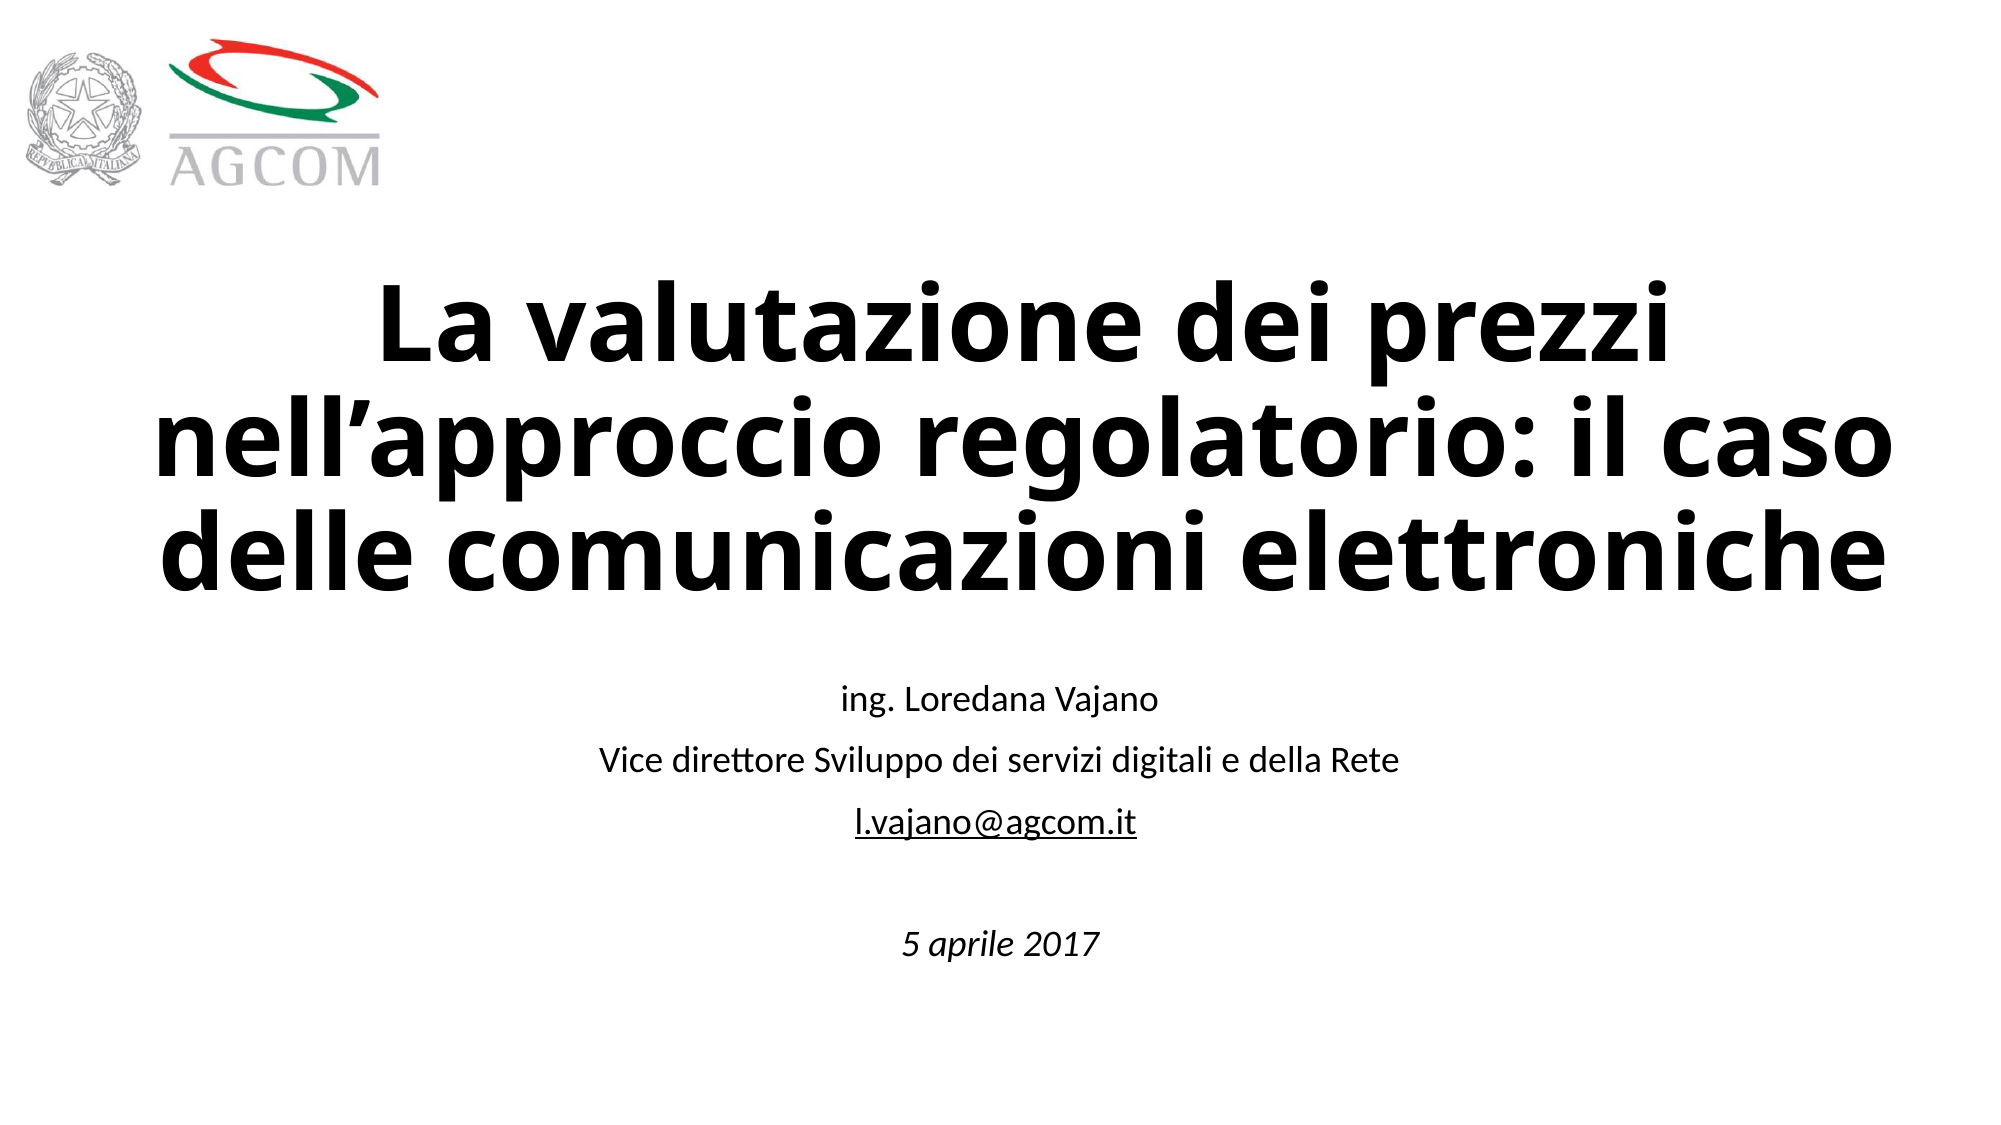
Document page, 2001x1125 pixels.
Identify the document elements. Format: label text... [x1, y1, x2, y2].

title La valutazione dei prezzi nell’approccio regolatorio: il caso delle comunicazioni elettroniche [132, 229, 1918, 622]
picture [25, 38, 385, 186]
subtitle ing. Loredana Vajano Vice direttore Sviluppo dei servizi digitali e della Rete l.vajano@agcom.it 5 aprile 2017 [249, 590, 1750, 863]
